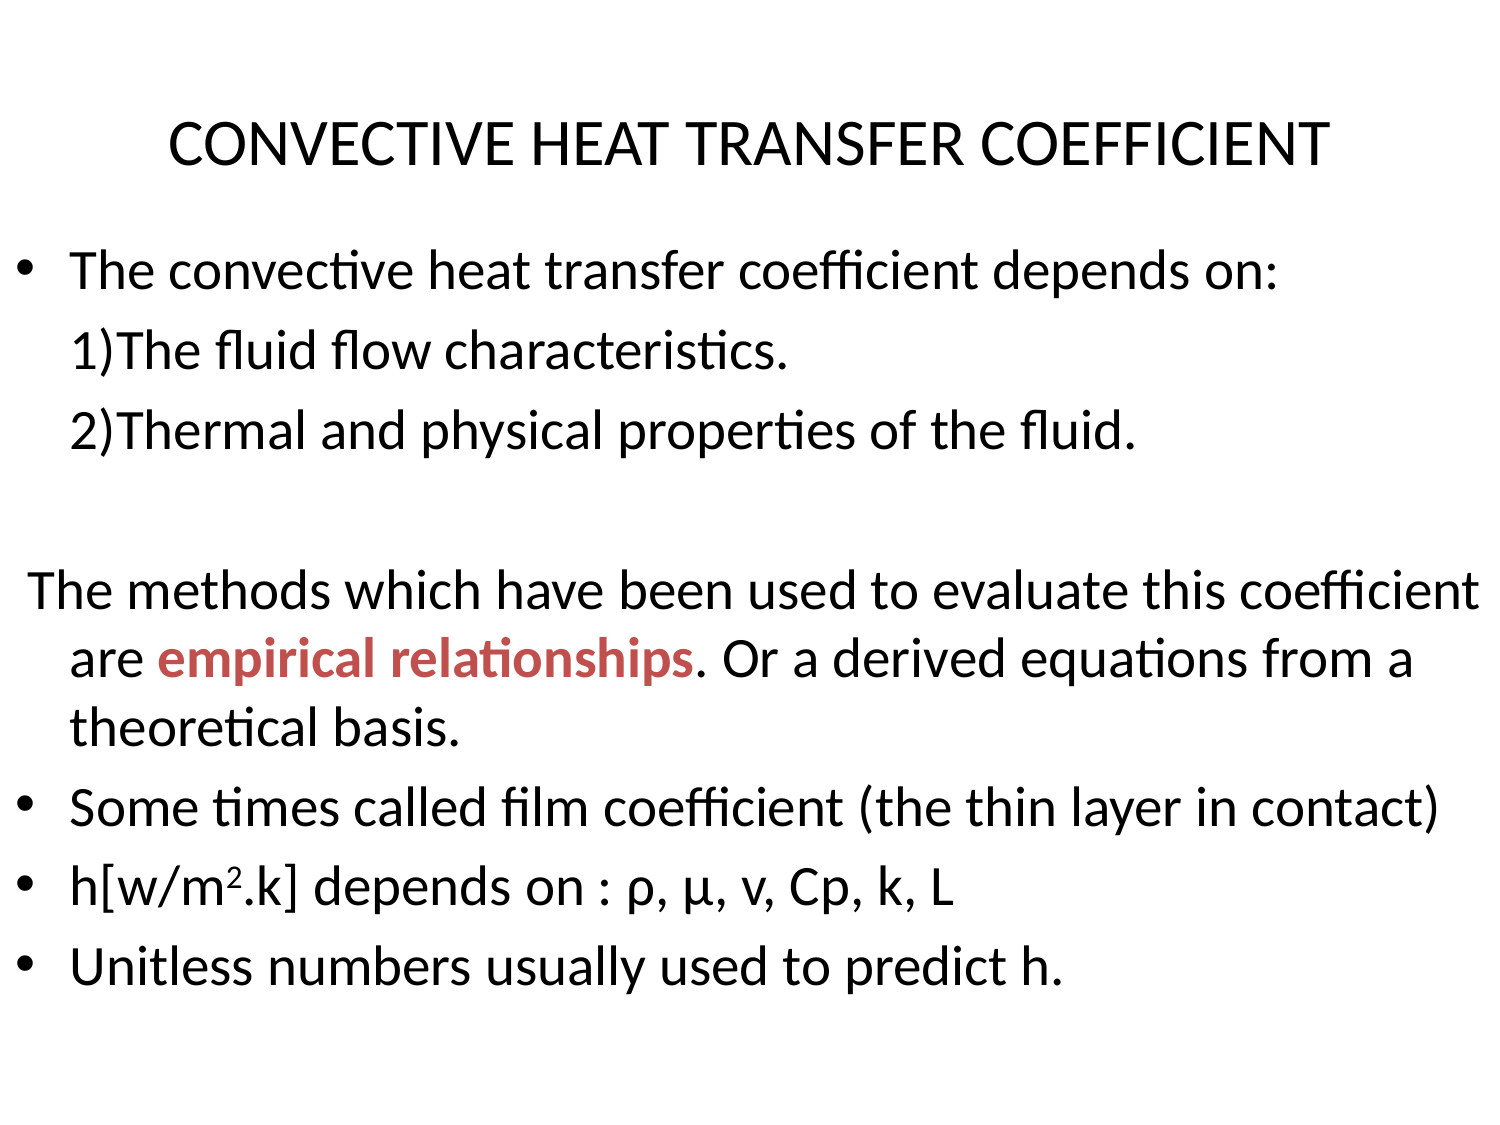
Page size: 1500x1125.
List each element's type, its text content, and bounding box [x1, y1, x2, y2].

title CONVECTIVE HEAT TRANSFER COEFFICIENT [75, 45, 1425, 224]
list The convective heat transfer coefficient depends on: 1)The fluid flow characteristics. 2)Thermal and physical properties of the fluid. The methods which have been used to evaluate this coefficient are empirical relationships. Or a derived equations from a theoretical basis. Some times called film coefficient (the thin layer in contact) h[w/m2.k] depends on : ρ, µ, v, Cp, k, L Unitless numbers usually used to predict h. [0, 224, 1500, 1088]
